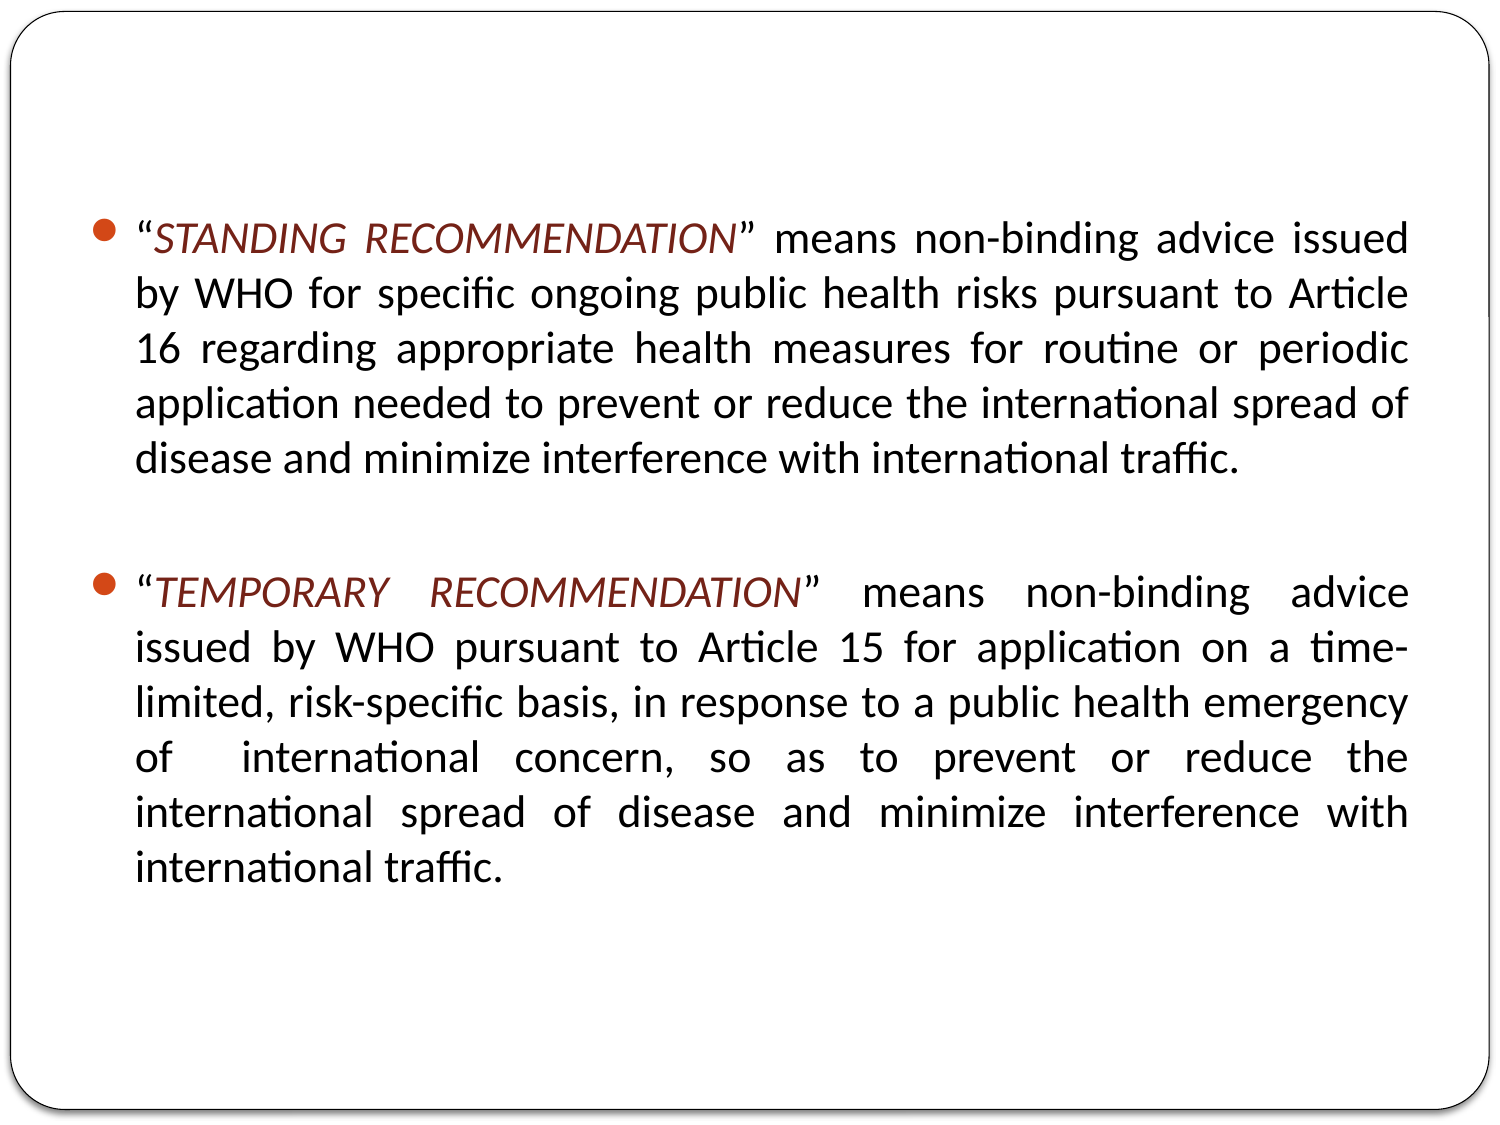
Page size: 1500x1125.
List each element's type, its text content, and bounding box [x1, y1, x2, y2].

list “STANDING RECOMMENDATION” means non-binding advice issued by WHO for specific ongoing public health risks pursuant to Article 16 regarding appropriate health measures for routine or periodic application needed to prevent or reduce the international spread of disease and minimize interference with international traffic. “TEMPORARY RECOMMENDATION” means non-binding advice issued by WHO pursuant to Article 15 for application on a time-limited, risk-specific basis, in response to a public health emergency of international concern, so as to prevent or reduce the international spread of disease and minimize interference with international traffic. [75, 200, 1425, 1005]
